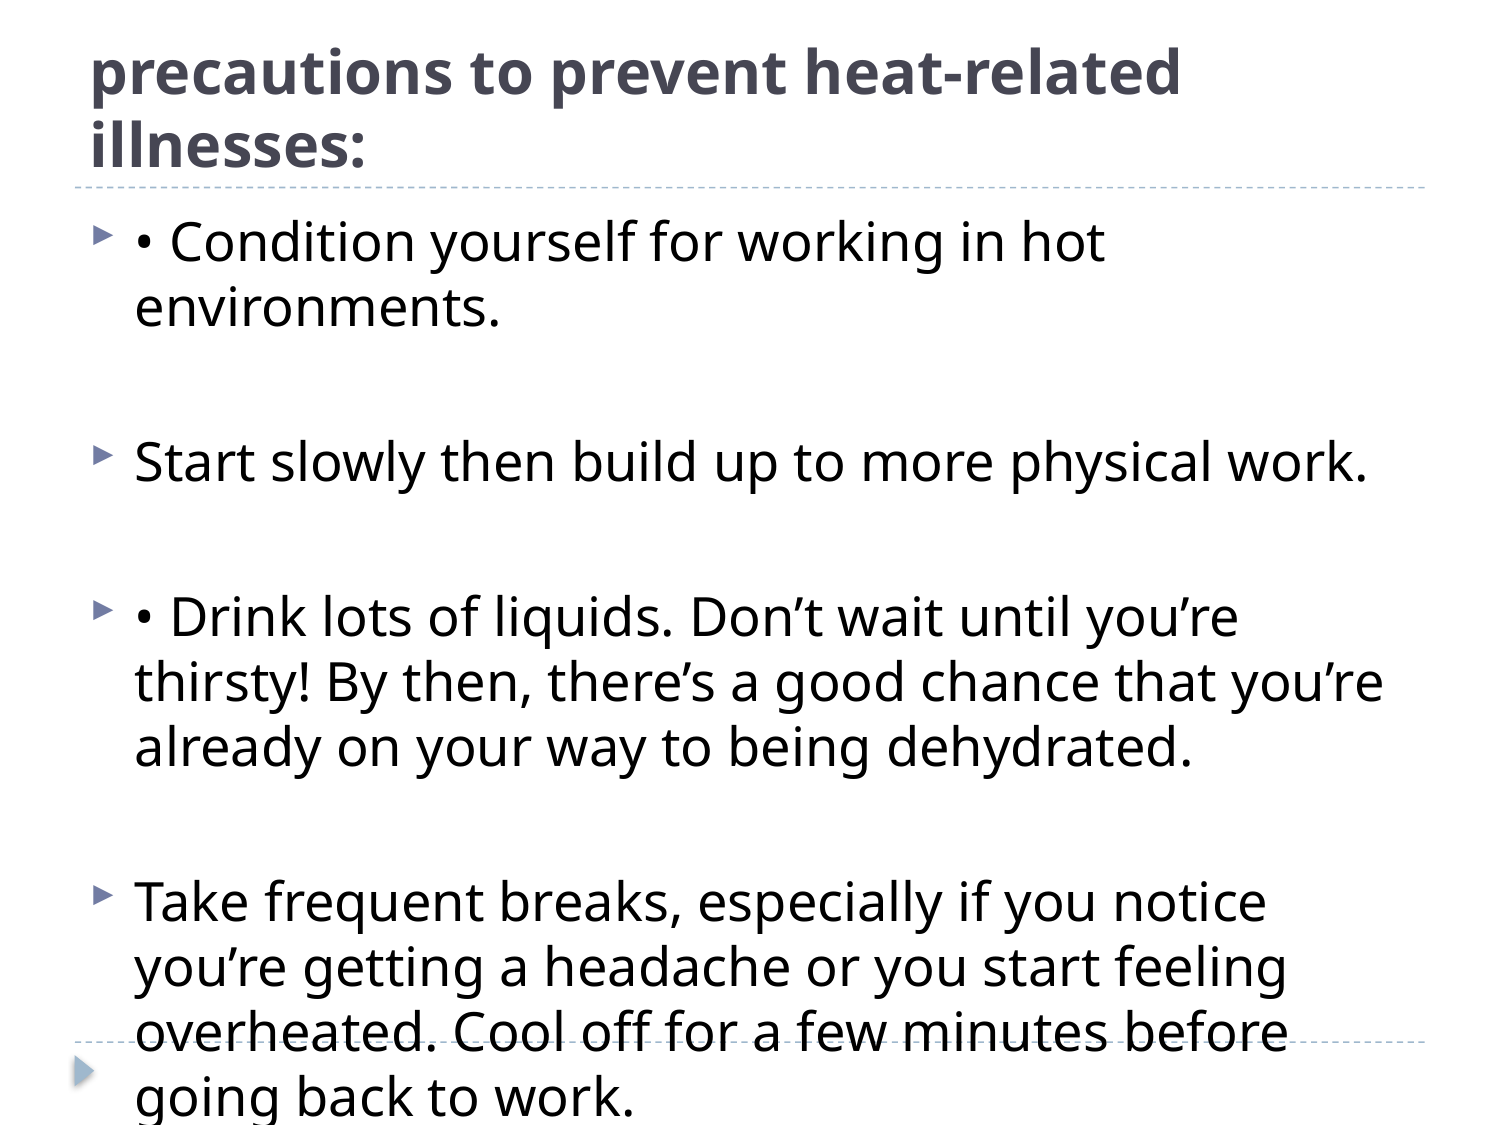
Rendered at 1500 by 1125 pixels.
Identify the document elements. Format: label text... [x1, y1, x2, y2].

list • Condition yourself for working in hot environments. Start slowly then build up to more physical work. • Drink lots of liquids. Don’t wait until you’re thirsty! By then, there’s a good chance that you’re already on your way to being dehydrated. Take frequent breaks, especially if you notice you’re getting a headache or you start feeling overheated. Cool off for a few minutes before going back to work. [75, 200, 1425, 1010]
title precautions to prevent heat-related illnesses: [75, 24, 1425, 188]
